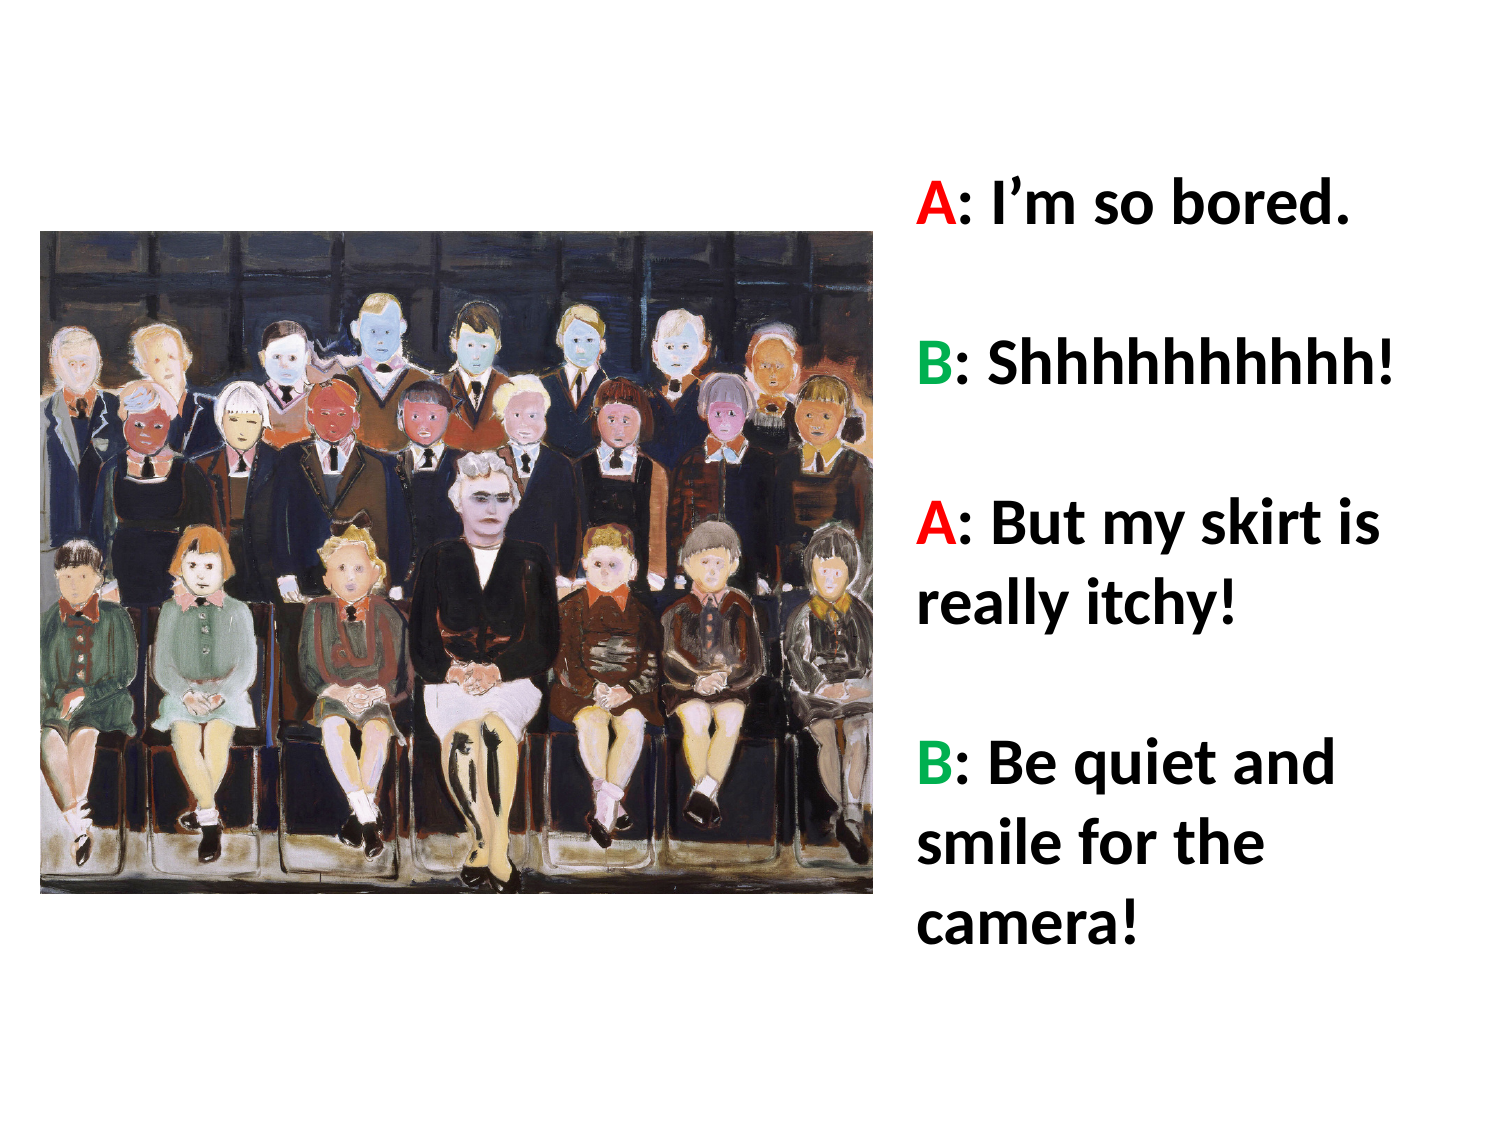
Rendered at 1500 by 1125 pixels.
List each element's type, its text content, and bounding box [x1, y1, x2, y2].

text_box A: I’m so bored. B: Shhhhhhhhhh! A: But my skirt is really itchy! B: Be quiet and smile for the camera! [901, 150, 1433, 966]
picture [40, 231, 873, 894]
